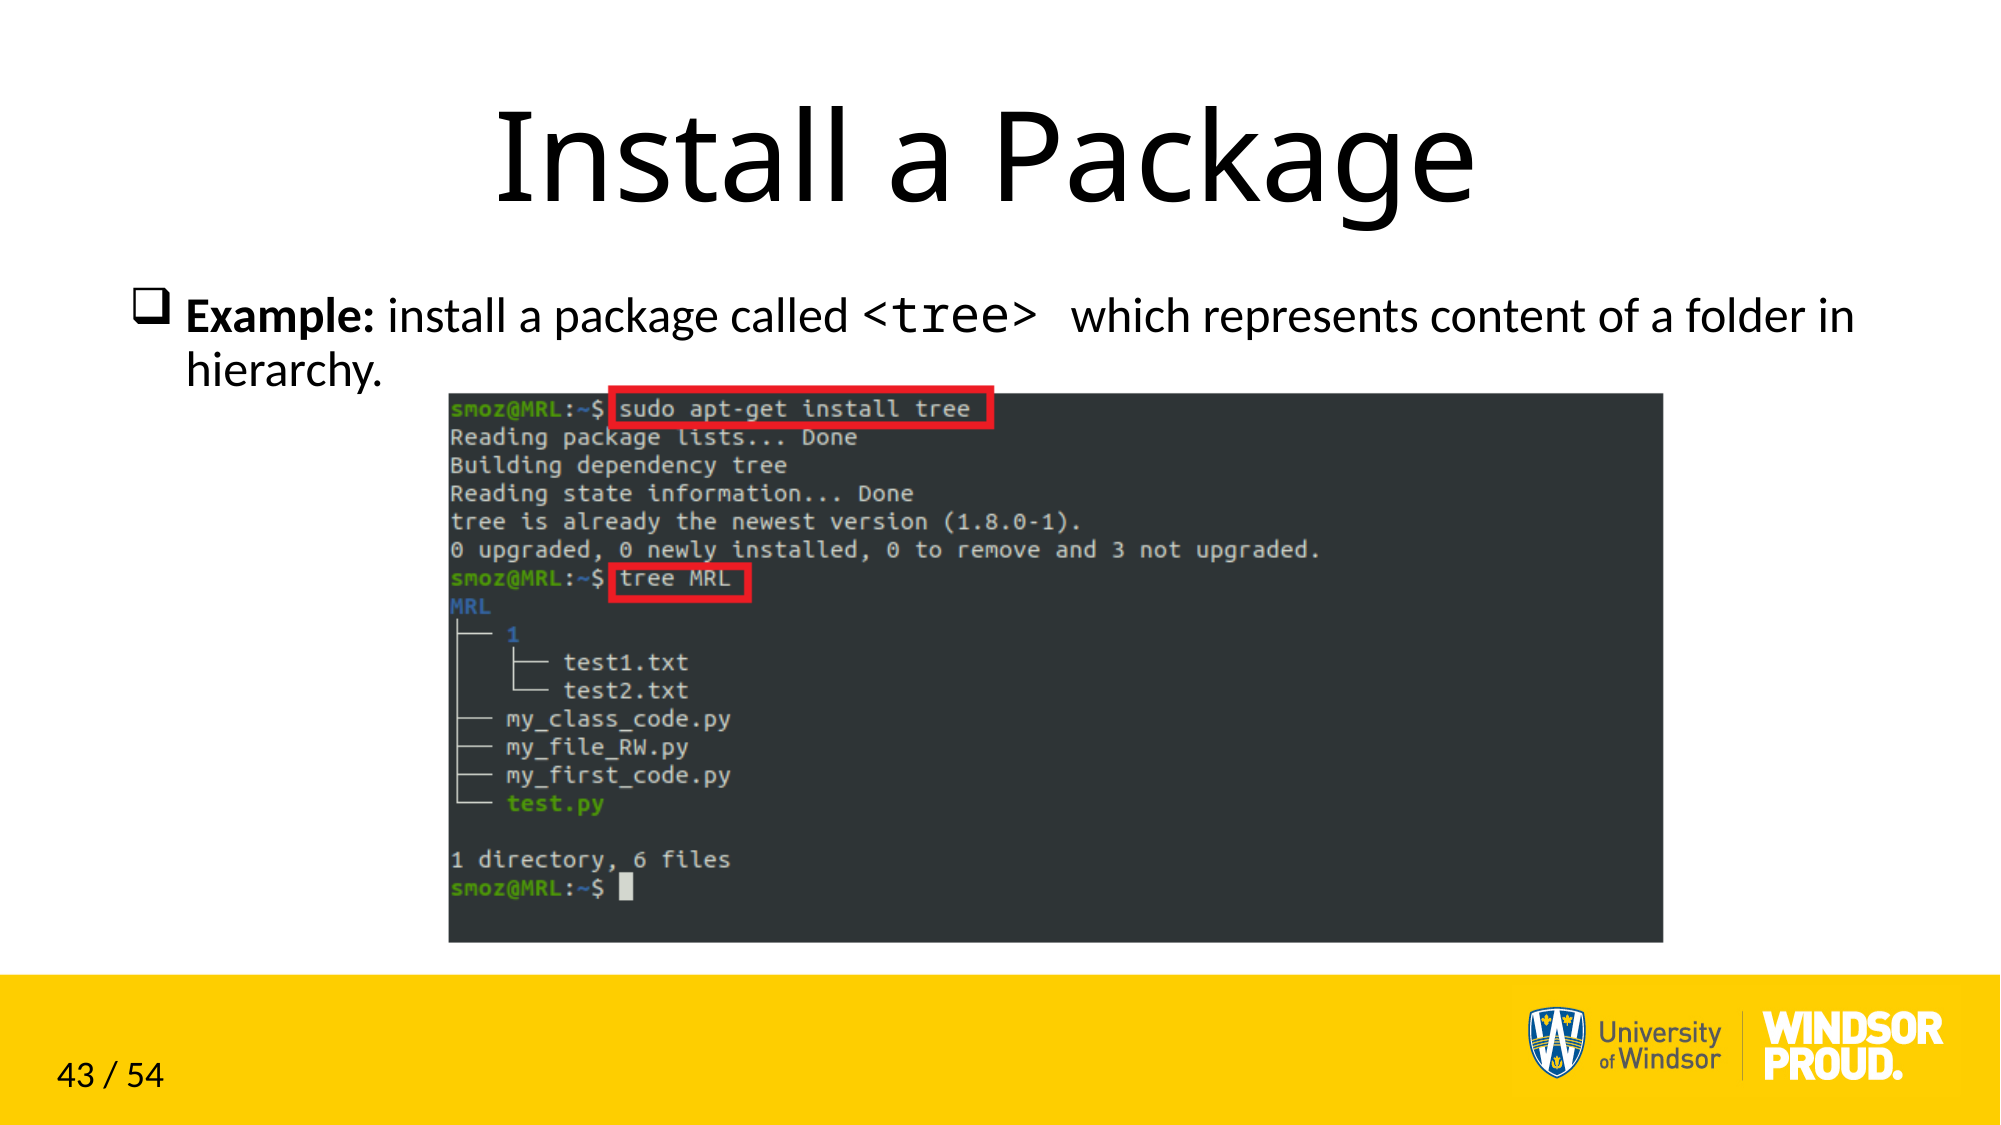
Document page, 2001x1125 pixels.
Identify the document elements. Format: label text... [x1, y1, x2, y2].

slide_number 43 [42, 1042, 525, 1103]
picture [0, 0, 2000, 1125]
subtitle Example: install a package called <tree> which represents content of a folder in hierarchy. [114, 281, 1893, 930]
title Install a Package [249, 48, 1726, 237]
